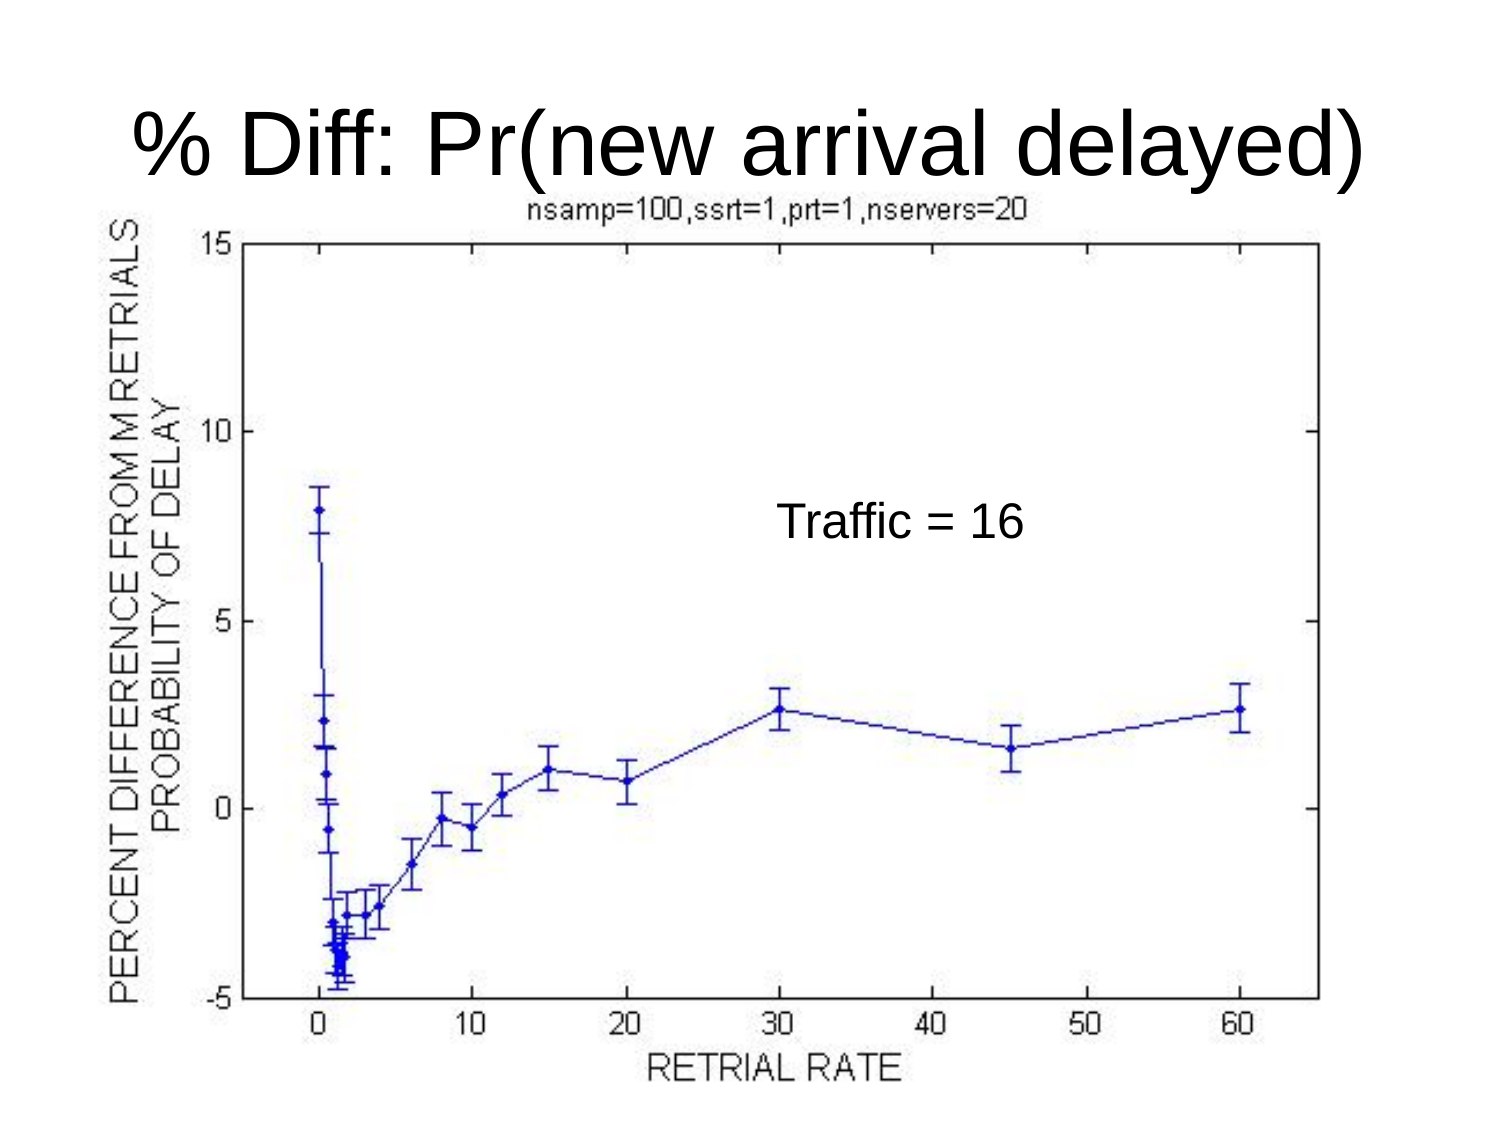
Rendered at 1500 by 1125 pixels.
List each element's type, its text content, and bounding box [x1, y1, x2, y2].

title % Diff: Pr(new arrival delayed) [74, 44, 1426, 173]
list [62, 174, 1451, 1101]
